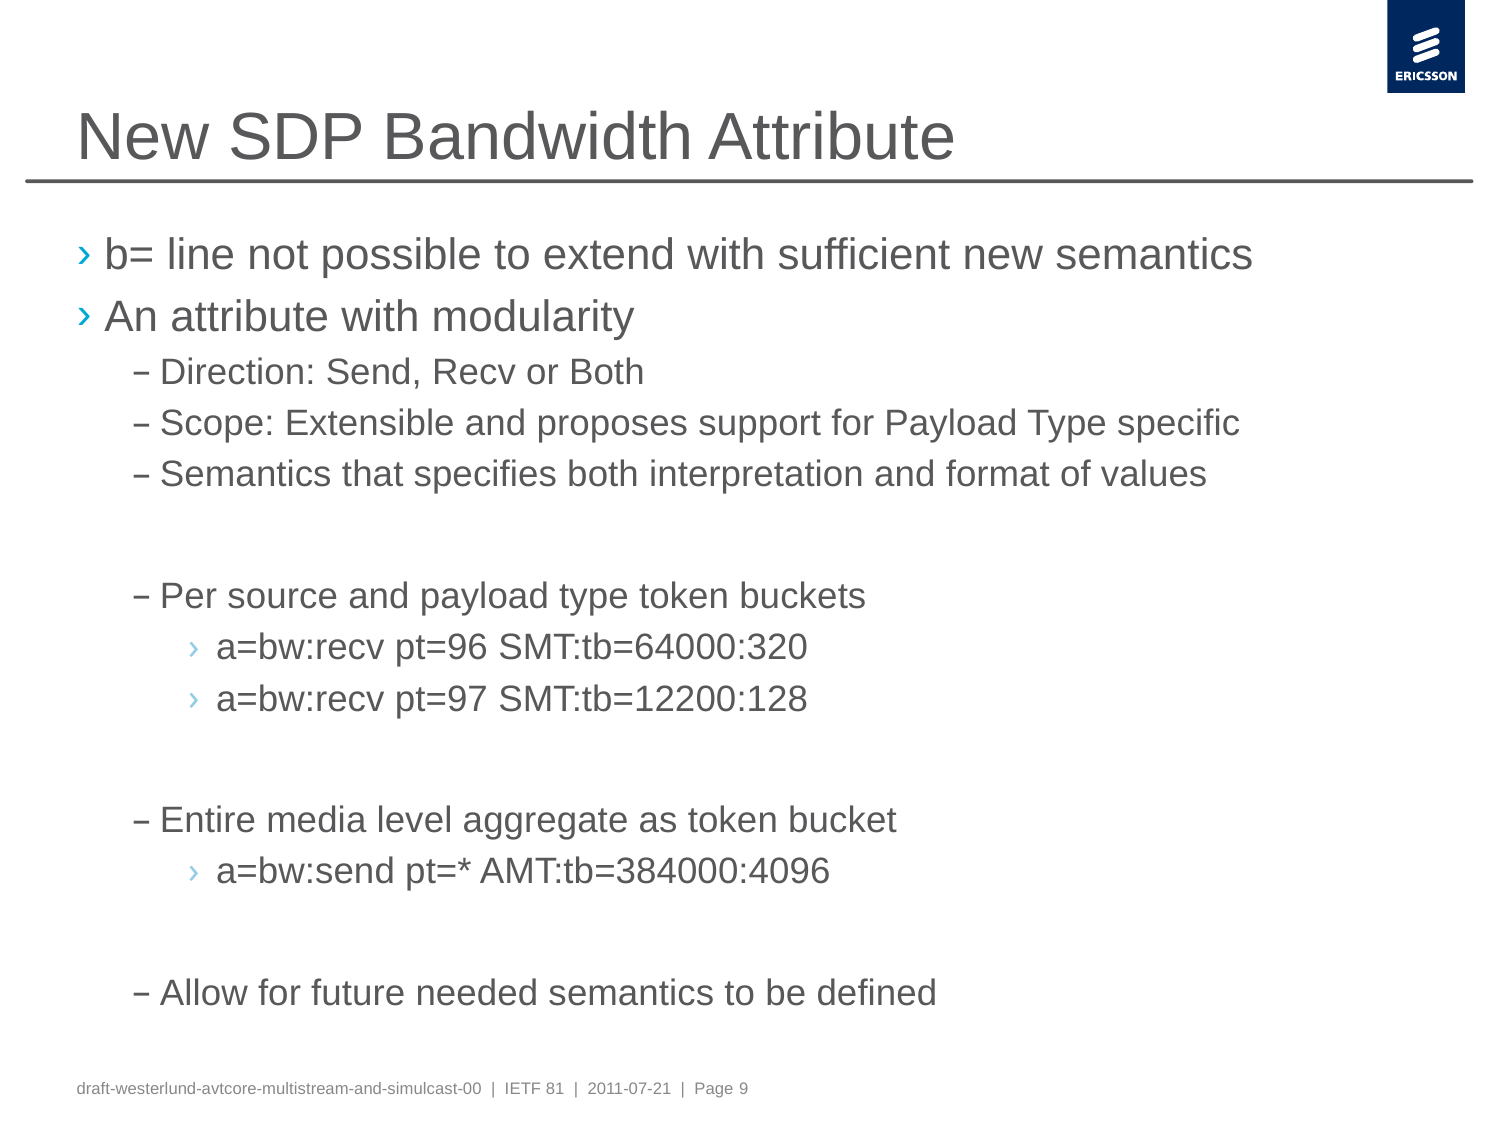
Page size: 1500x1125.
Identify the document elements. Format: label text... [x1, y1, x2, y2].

list b= line not possible to extend with sufficient new semantics An attribute with modularity Direction: Send, Recv or Both Scope: Extensible and proposes support for Payload Type specific Semantics that specifies both interpretation and format of values Per source and payload type token buckets a=bw:recv pt=96 SMT:tb=64000:320 a=bw:recv pt=97 SMT:tb=12200:128 Entire media level aggregate as token bucket a=bw:send pt=* AMT:tb=384000:4096 Allow for future needed semantics to be defined [65, 225, 1436, 1021]
title New SDP Bandwidth Attribute [64, 91, 1349, 173]
